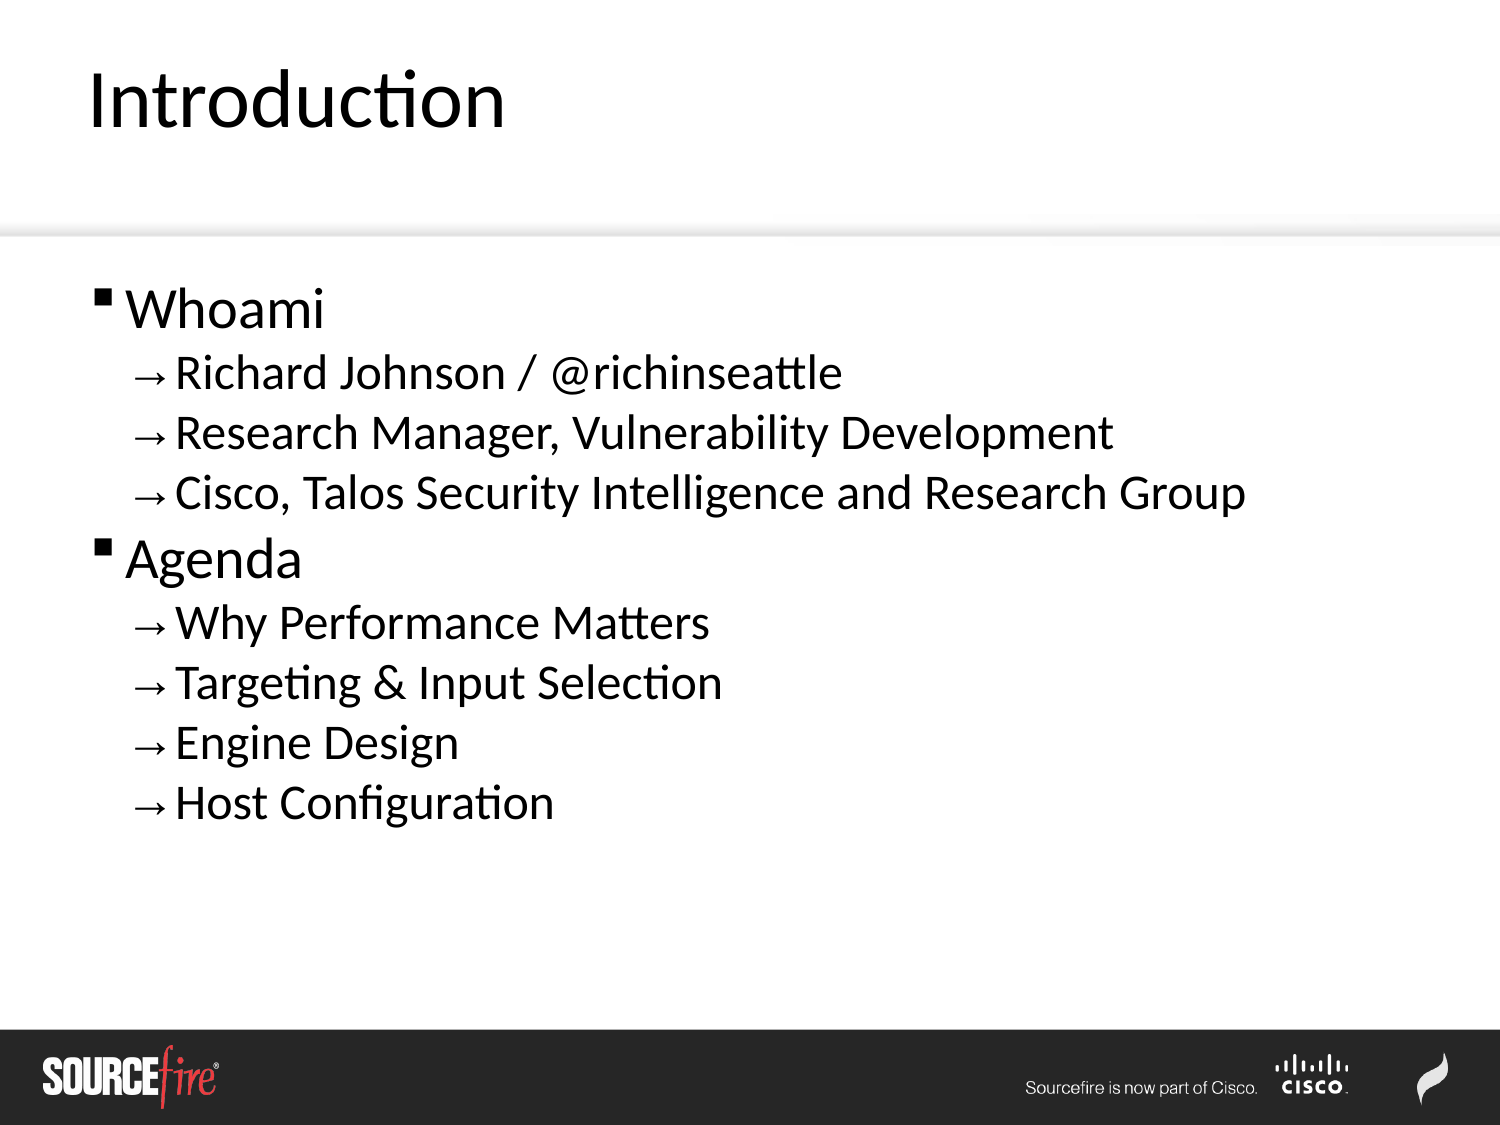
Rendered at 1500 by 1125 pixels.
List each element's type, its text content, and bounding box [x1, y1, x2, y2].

picture [1026, 1054, 1348, 1097]
picture [0, 214, 1500, 246]
text_box Introduction [72, 51, 1423, 215]
picture [43, 1045, 219, 1109]
picture [1417, 1051, 1448, 1106]
text_box Whoami Richard Johnson / @richinseattle Research Manager, Vulnerability Development Cisco, Talos Security Intelligence and Research Group Agenda Why Performance Matters Targeting & Input Selection Engine Design Host Configuration [75, 262, 1425, 1005]
